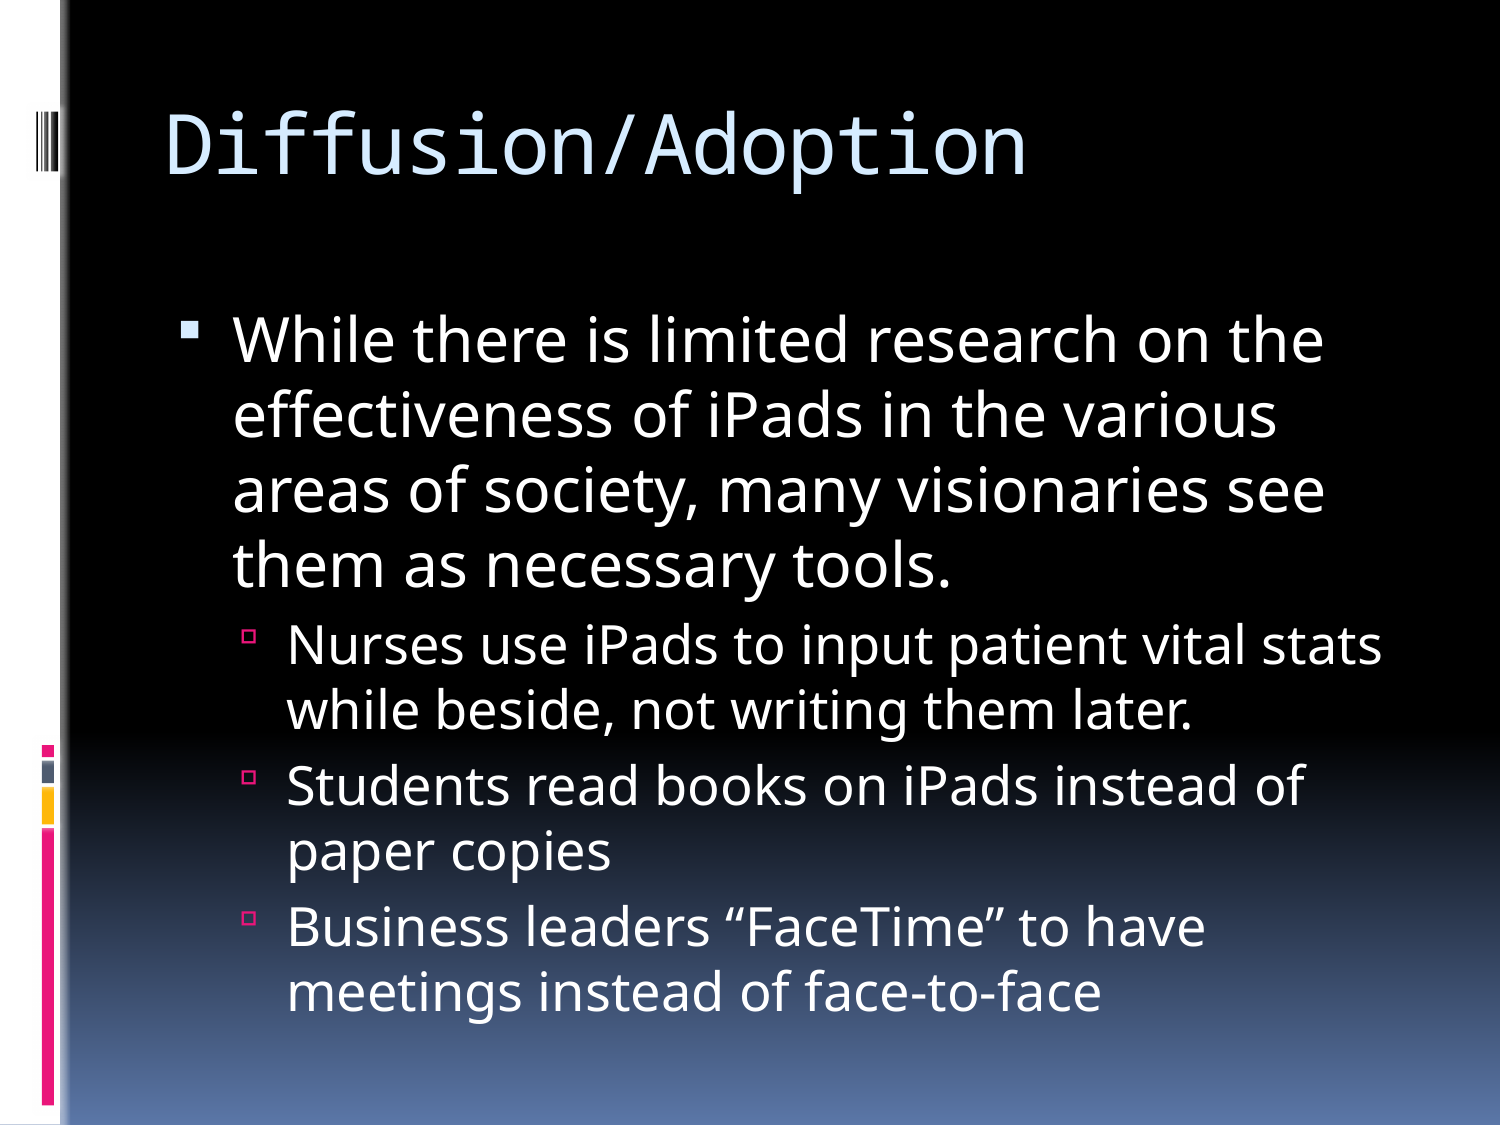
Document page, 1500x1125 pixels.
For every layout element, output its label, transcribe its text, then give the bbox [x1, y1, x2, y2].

title Diffusion/Adoption [150, 83, 1425, 234]
list While there is limited research on the effectiveness of iPads in the various areas of society, many visionaries see them as necessary tools. Nurses use iPads to input patient vital stats while beside, not writing them later. Students read books on iPads instead of paper copies Business leaders “FaceTime” to have meetings instead of face-to-face [150, 292, 1425, 1043]
